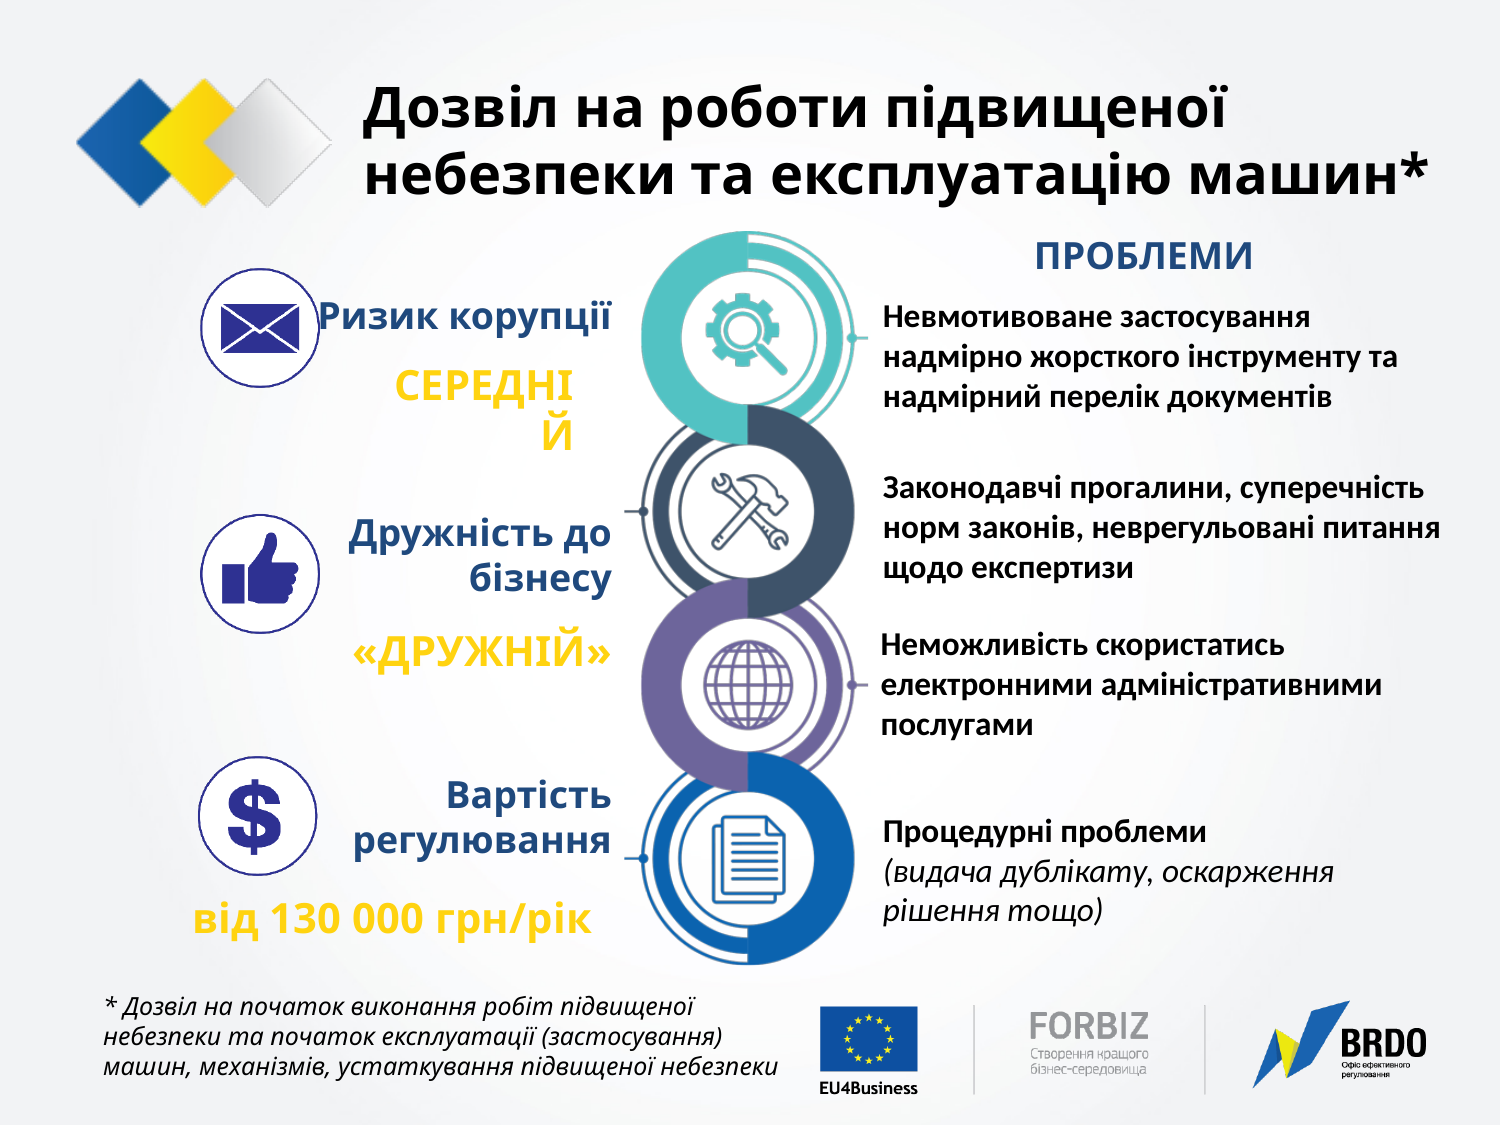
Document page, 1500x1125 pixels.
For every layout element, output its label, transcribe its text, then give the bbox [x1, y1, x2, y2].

text_box ПРОБЛЕМИ [953, 224, 1335, 285]
text_box СЕРЕДНІЙ [348, 351, 589, 467]
picture [0, 0, 1500, 1125]
text_box Законодавчі прогалини, суперечність норм законів, неврегульовані питання щодо експертизи [873, 458, 1458, 593]
text_box * Дозвіл на початок виконання робіт підвищеної небезпеки та початок експлуатації (застосування) машин, механізмів, устаткування підвищеної небезпеки [88, 983, 803, 1088]
text_box Ризик корупції [331, 285, 619, 345]
text_box Неможливість скористатись електронними адміністративними послугами [873, 614, 1450, 750]
text_box Дружність до бізнесу [245, 501, 619, 607]
text_box Невмотивоване застосування надмірно жорсткого інструменту та надмірний перелік документів [873, 287, 1458, 422]
title Дозвіл на роботи підвищеної небезпеки та експлуатацію машин* [348, 45, 1452, 233]
text_box Вартість регулювання [331, 763, 619, 869]
text_box «ДРУЖНІЙ» [289, 617, 619, 683]
text_box від 130 000 грн/рік [147, 884, 607, 950]
text_box Процедурні проблеми (видача дублікату, оскарження рішення тощо) [873, 801, 1452, 936]
